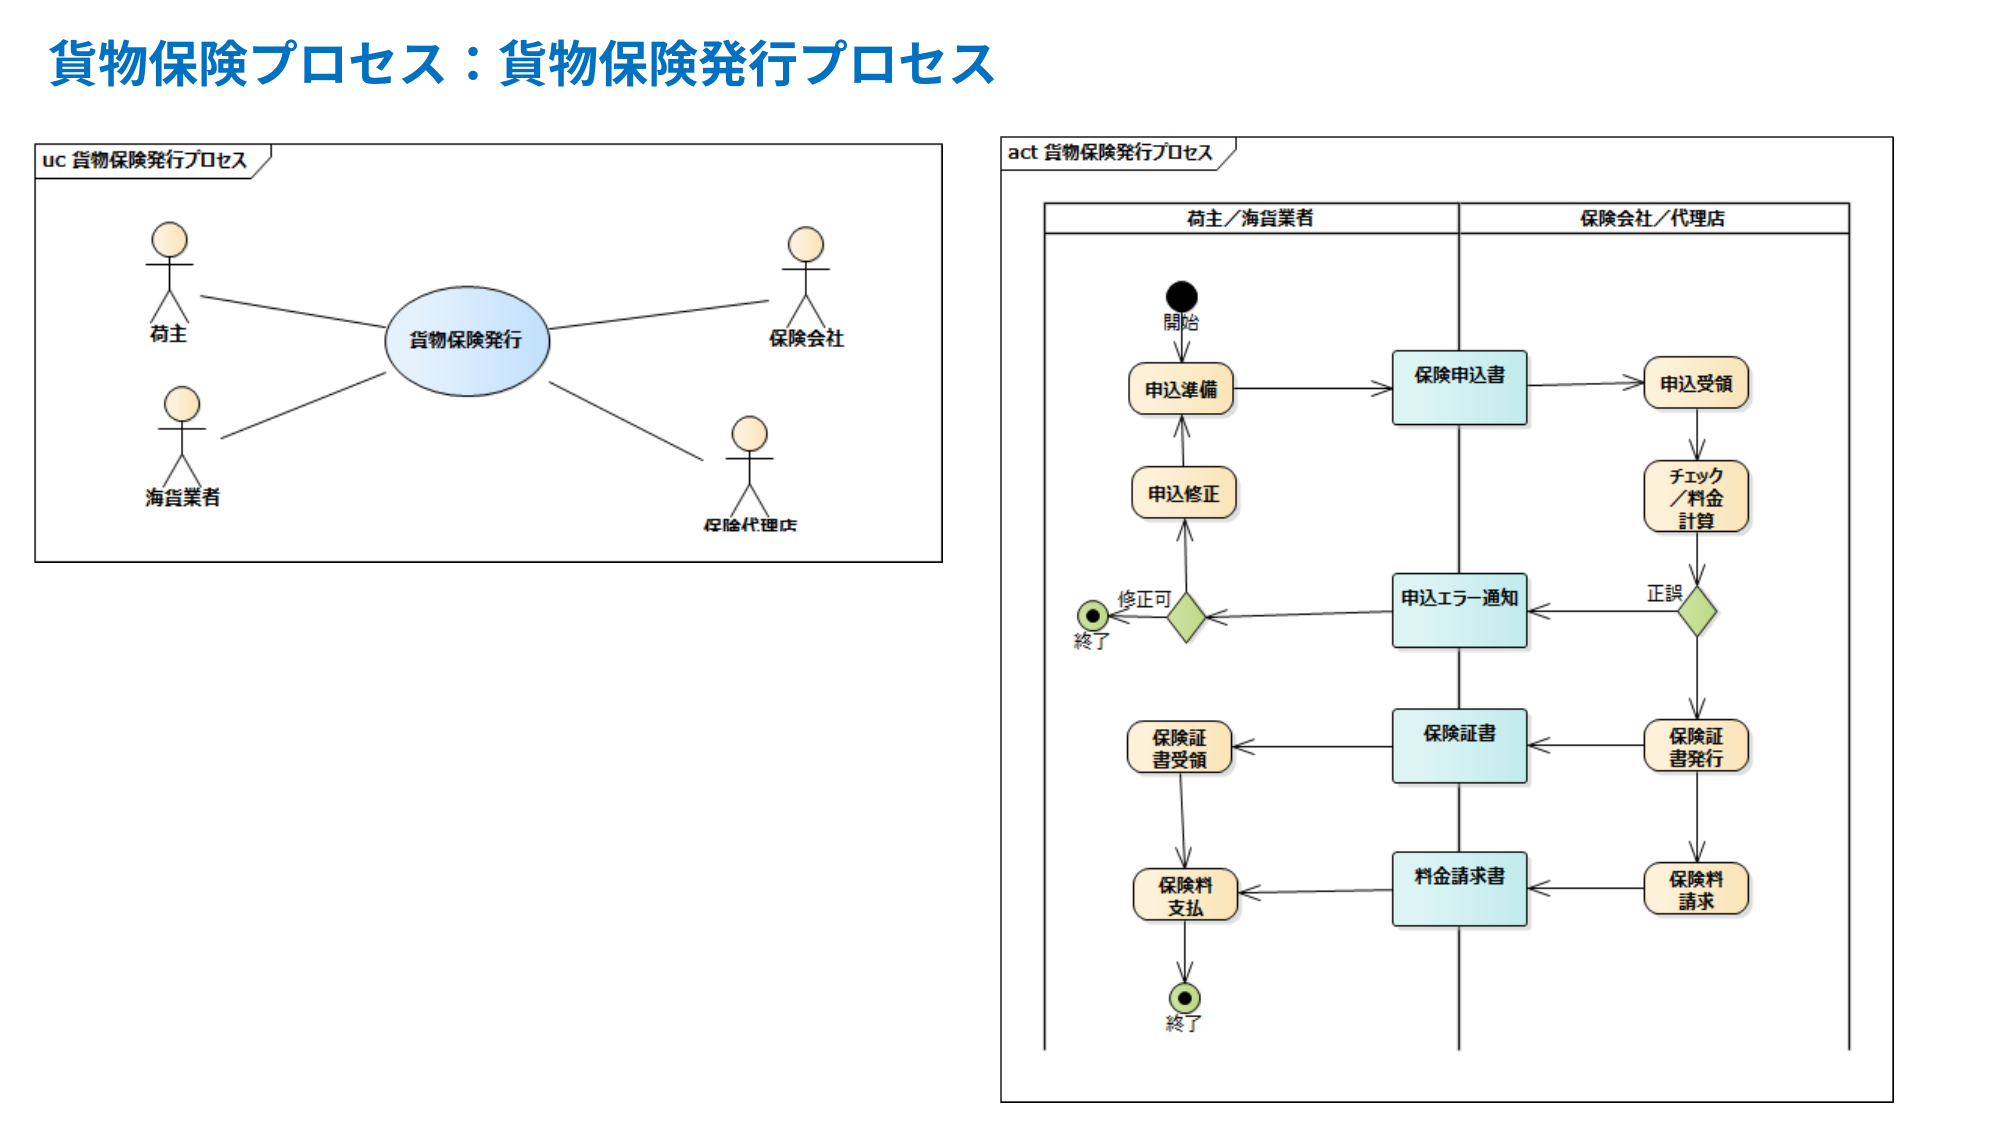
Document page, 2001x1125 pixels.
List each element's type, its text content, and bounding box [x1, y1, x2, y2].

picture [33, 142, 944, 563]
picture [999, 135, 1894, 1103]
text_box 貨物保険プロセス：貨物保険発行プロセス [33, 24, 1577, 170]
